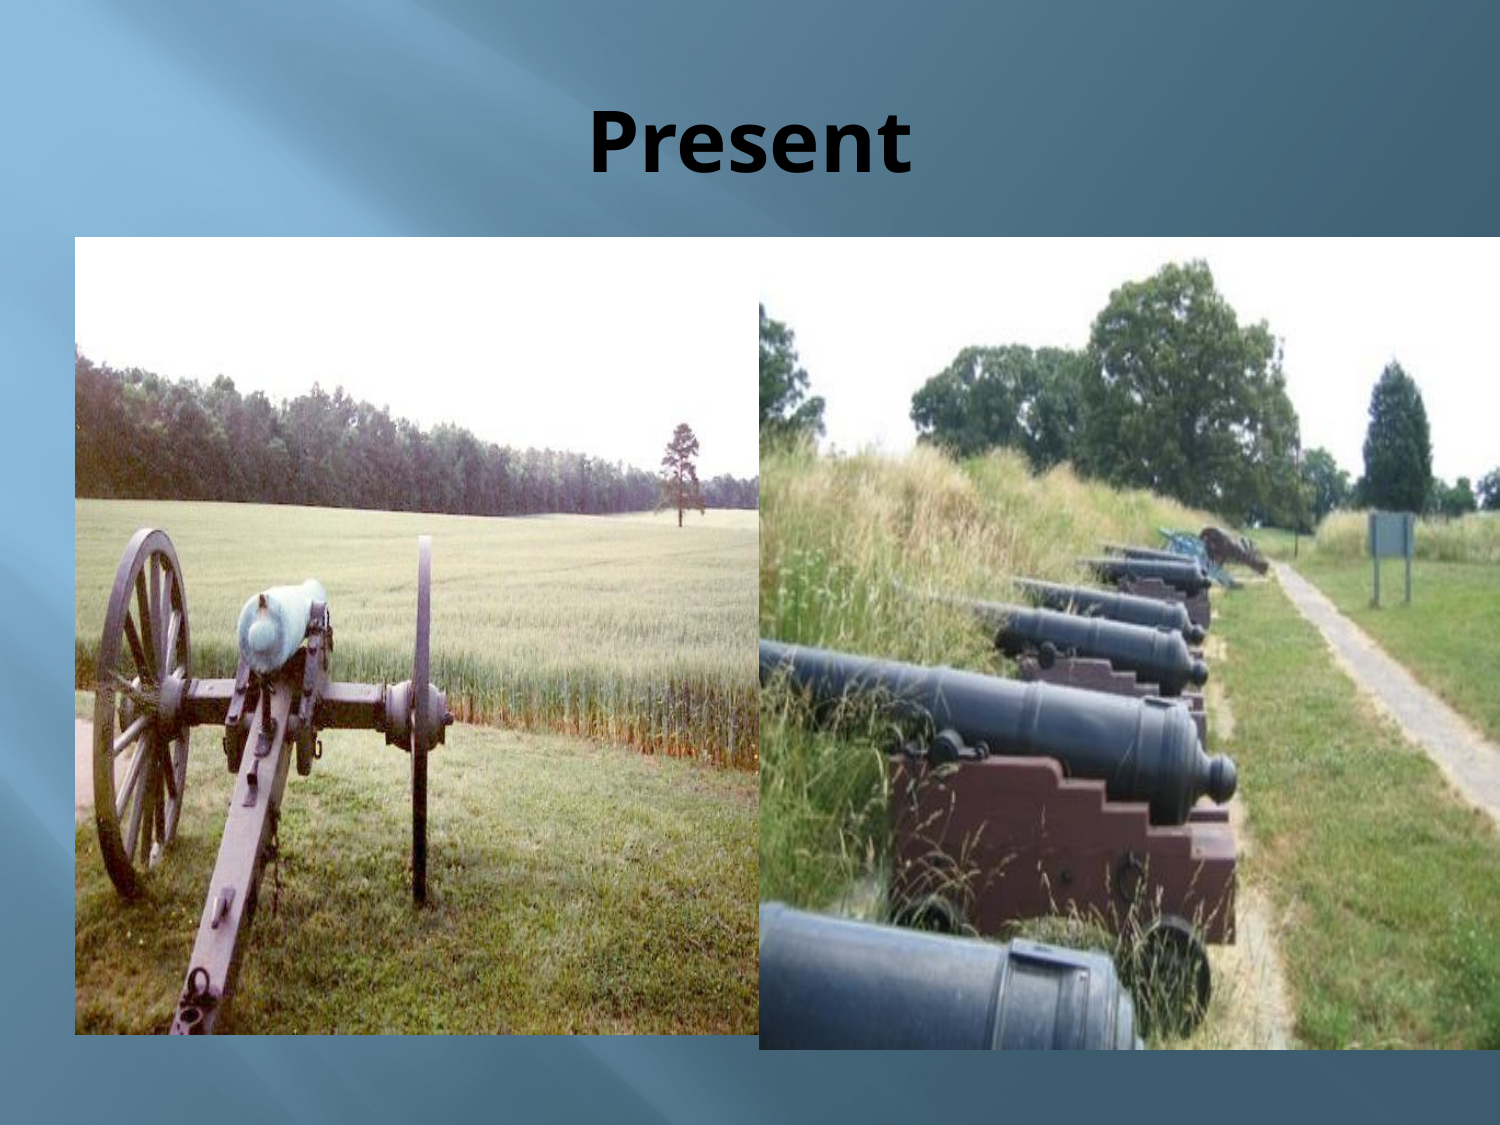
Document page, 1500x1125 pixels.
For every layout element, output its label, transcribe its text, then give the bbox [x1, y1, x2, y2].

picture [75, 237, 1500, 1050]
title Present [75, 45, 1425, 229]
